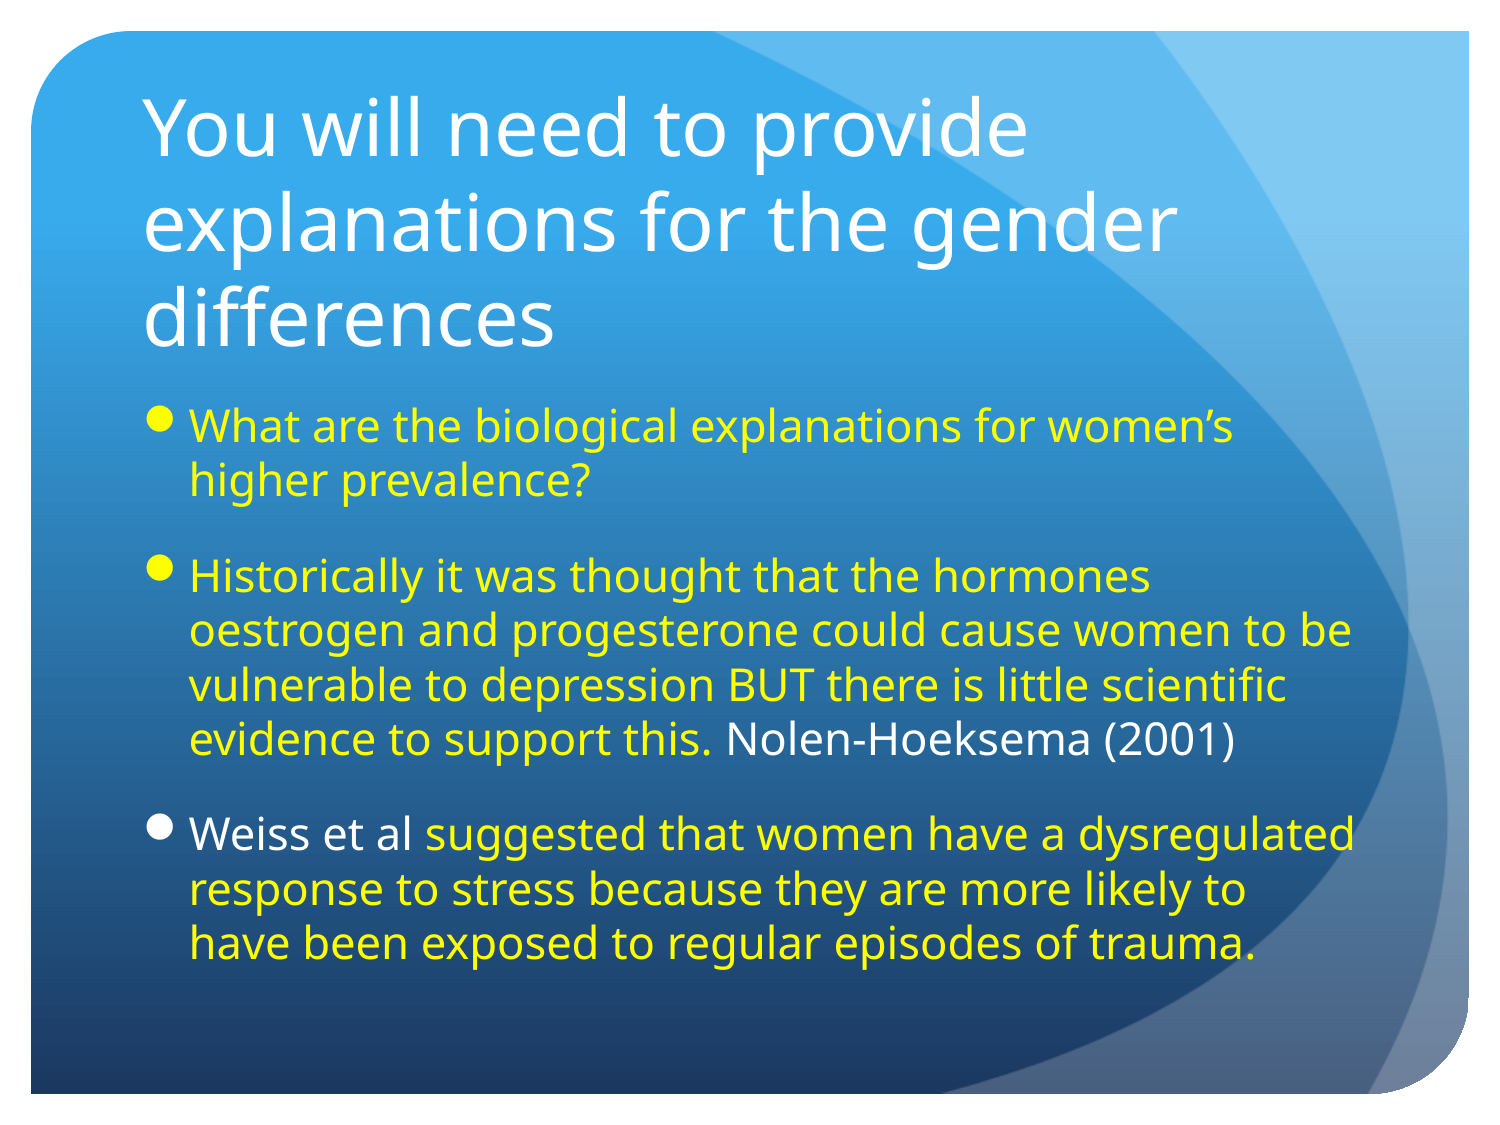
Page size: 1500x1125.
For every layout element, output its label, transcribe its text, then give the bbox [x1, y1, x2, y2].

title You will need to provide explanations for the gender differences [127, 62, 1372, 370]
list What are the biological explanations for women’s higher prevalence? Historically it was thought that the hormones oestrogen and progesterone could cause women to be vulnerable to depression BUT there is little scientific evidence to support this. Nolen-Hoeksema (2001) Weiss et al suggested that women have a dysregulated response to stress because they are more likely to have been exposed to regular episodes of trauma. [127, 389, 1372, 991]
picture [24, 30, 1473, 1094]
